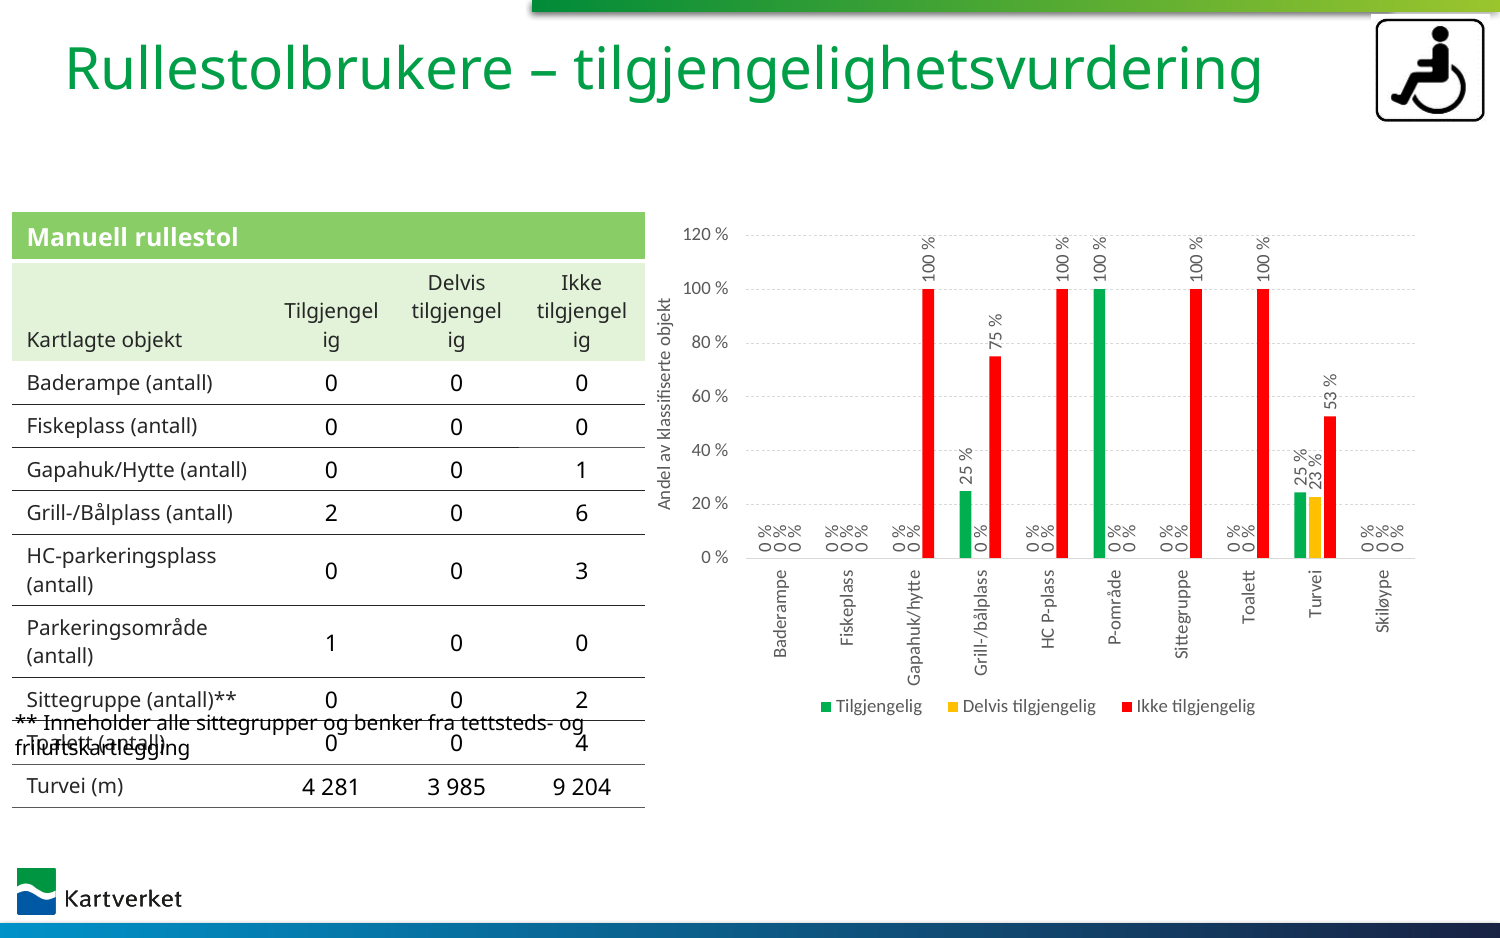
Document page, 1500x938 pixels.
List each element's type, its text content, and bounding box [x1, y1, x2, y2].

table_cell 0 [269, 361, 394, 404]
table_cell 1 [269, 606, 394, 677]
table_cell 1 [519, 448, 638, 490]
table_cell Baderampe (antall) [12, 361, 269, 404]
table_cell 0 [394, 448, 519, 490]
table_cell Tilgjengelig [269, 263, 394, 361]
text_box ** Inneholder alle sittegrupper og benker fra tettsteds- og friluftskartlegging [0, 702, 745, 768]
table_cell 0 [519, 606, 638, 677]
table_header Manuell rullestol [12, 212, 645, 259]
table_cell Parkeringsområde (antall) [12, 606, 269, 677]
table_cell 2 [519, 678, 638, 702]
table_cell 0 [394, 405, 519, 447]
table_cell HC-parkeringsplass (antall) [12, 535, 269, 605]
table_cell 3 985 [394, 768, 519, 807]
table_cell Kartlagte objekt [12, 263, 269, 361]
table_cell 4 281 [269, 768, 394, 807]
table_cell 0 [519, 405, 638, 447]
table_cell Turvei (m) [12, 768, 269, 807]
table_cell 0 [269, 405, 394, 447]
table_cell 3 [519, 535, 638, 605]
table_cell Ikke tilgjengelig [519, 263, 638, 361]
table_cell 0 [519, 361, 638, 404]
table_cell 6 [519, 491, 638, 534]
table_cell 2 [269, 491, 394, 534]
text_box Rullestolbrukere – tilgjengelighetsvurdering [49, 12, 1372, 109]
table_cell 9 204 [519, 768, 645, 807]
table_cell 0 [269, 678, 394, 702]
table_cell 0 [269, 448, 394, 490]
table_cell 0 [269, 535, 394, 605]
table_cell 0 [394, 361, 519, 404]
table_cell Grill-/Bålplass (antall) [12, 491, 269, 534]
picture [1371, 13, 1491, 127]
table_cell 0 [394, 678, 519, 702]
table_cell Fiskeplass (antall) [12, 405, 269, 447]
table_cell Delvis tilgjengelig [394, 263, 519, 361]
picture [643, 218, 1427, 728]
table_cell 0 [394, 535, 519, 605]
table_cell Sittegruppe (antall)** [12, 678, 269, 702]
table_cell 0 [394, 491, 519, 534]
table_cell 0 [394, 606, 519, 677]
table_cell Gapahuk/Hytte (antall) [12, 448, 269, 490]
